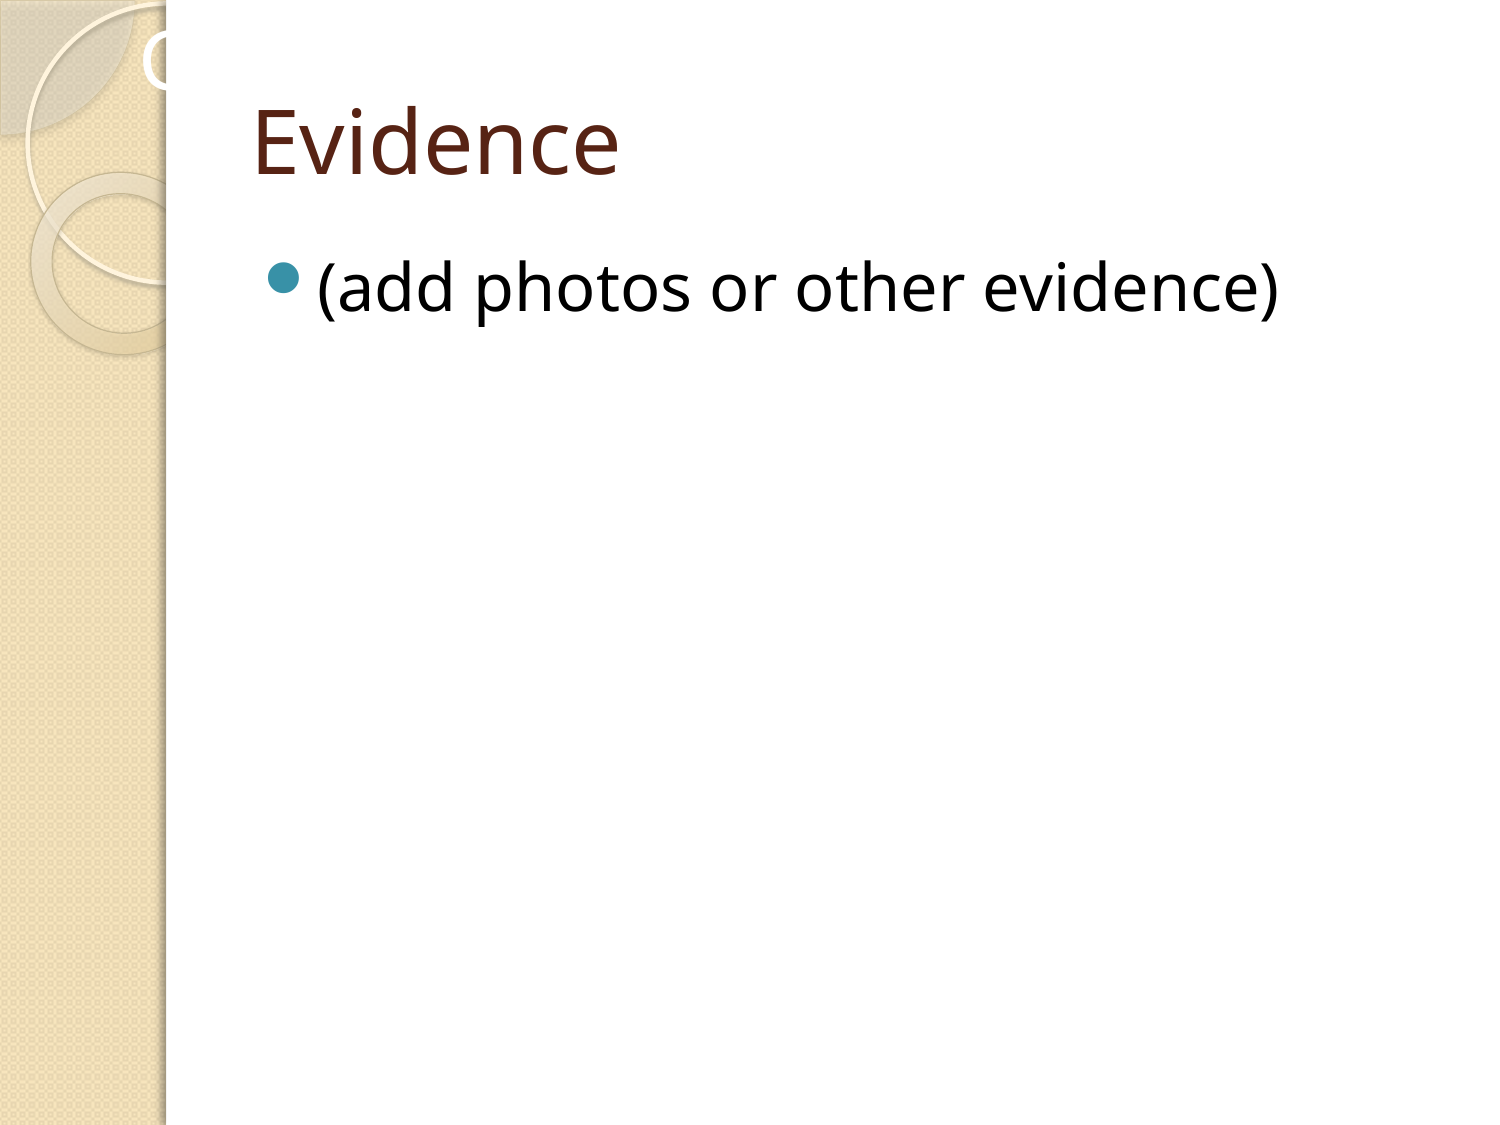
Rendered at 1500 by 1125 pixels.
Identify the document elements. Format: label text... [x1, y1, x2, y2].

list (add photos or other evidence) [235, 237, 1466, 1025]
title Evidence [235, 45, 1466, 233]
text_box Galileo Camp [123, 0, 691, 115]
